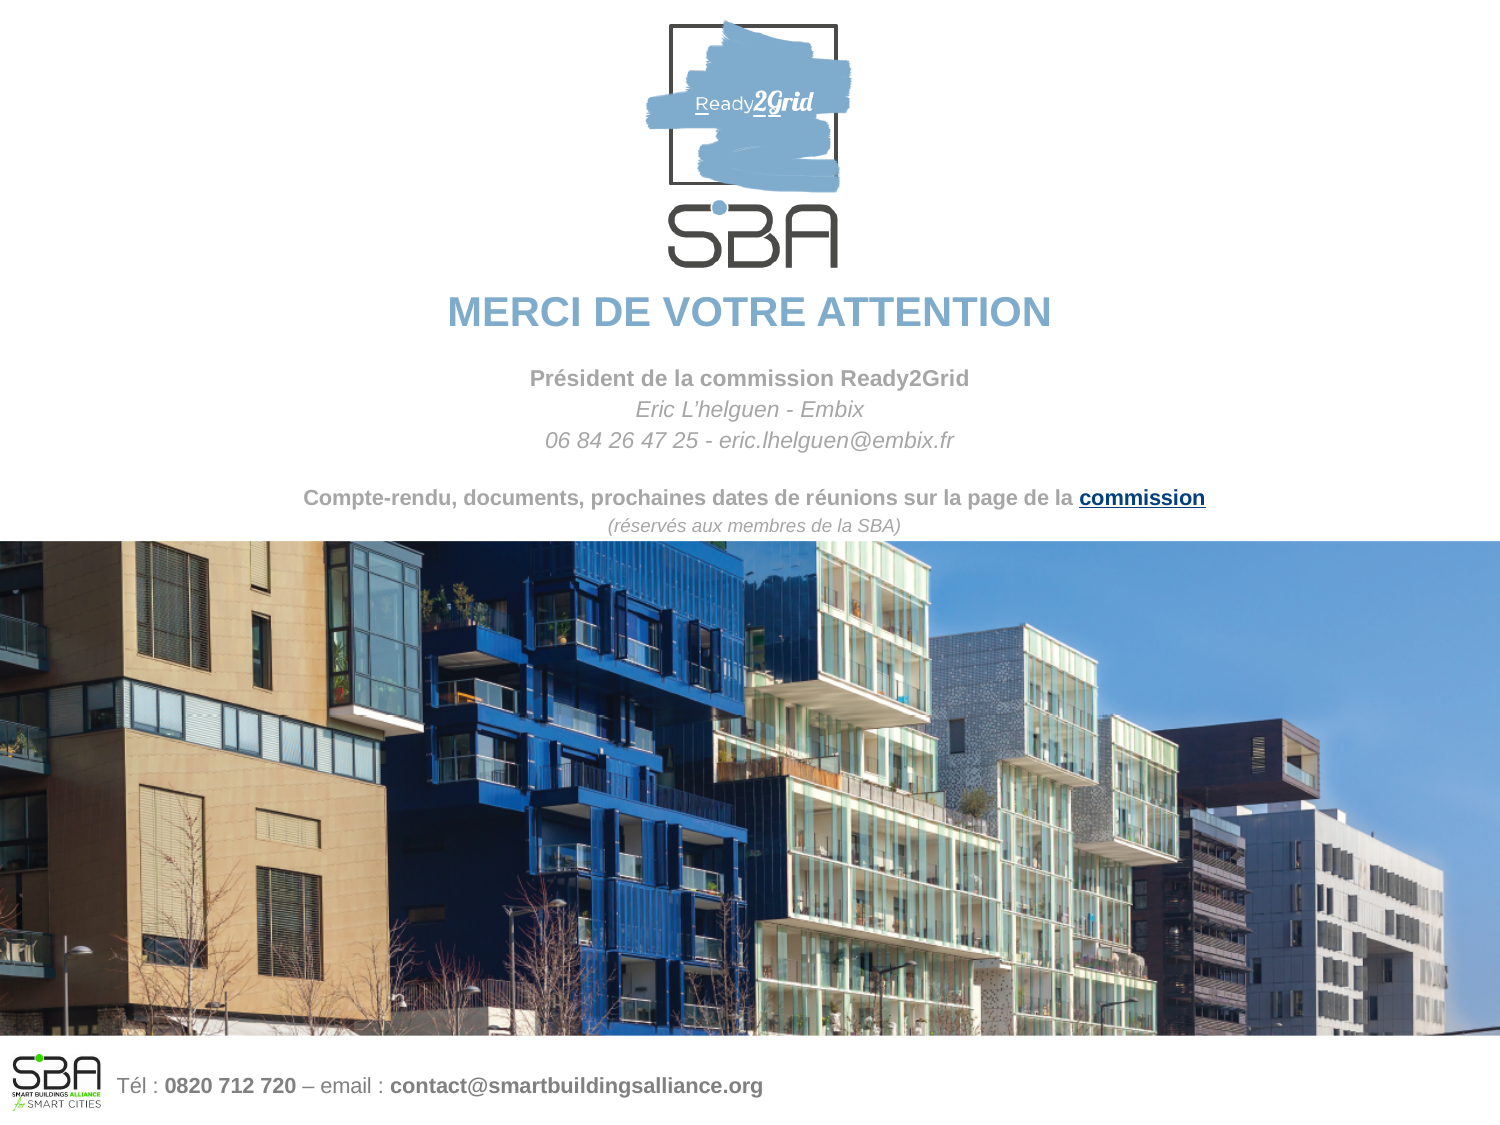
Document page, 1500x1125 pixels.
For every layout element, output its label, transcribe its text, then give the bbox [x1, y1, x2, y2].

text_box [0, 1035, 1500, 1125]
picture [11, 1054, 102, 1111]
text_box Tél : 0820 712 720 – email : contact@smartbuildingsalliance.org [102, 1064, 922, 1106]
picture [597, 13, 908, 271]
title MERCI DE VOTRE ATTENTION [246, 282, 1253, 338]
